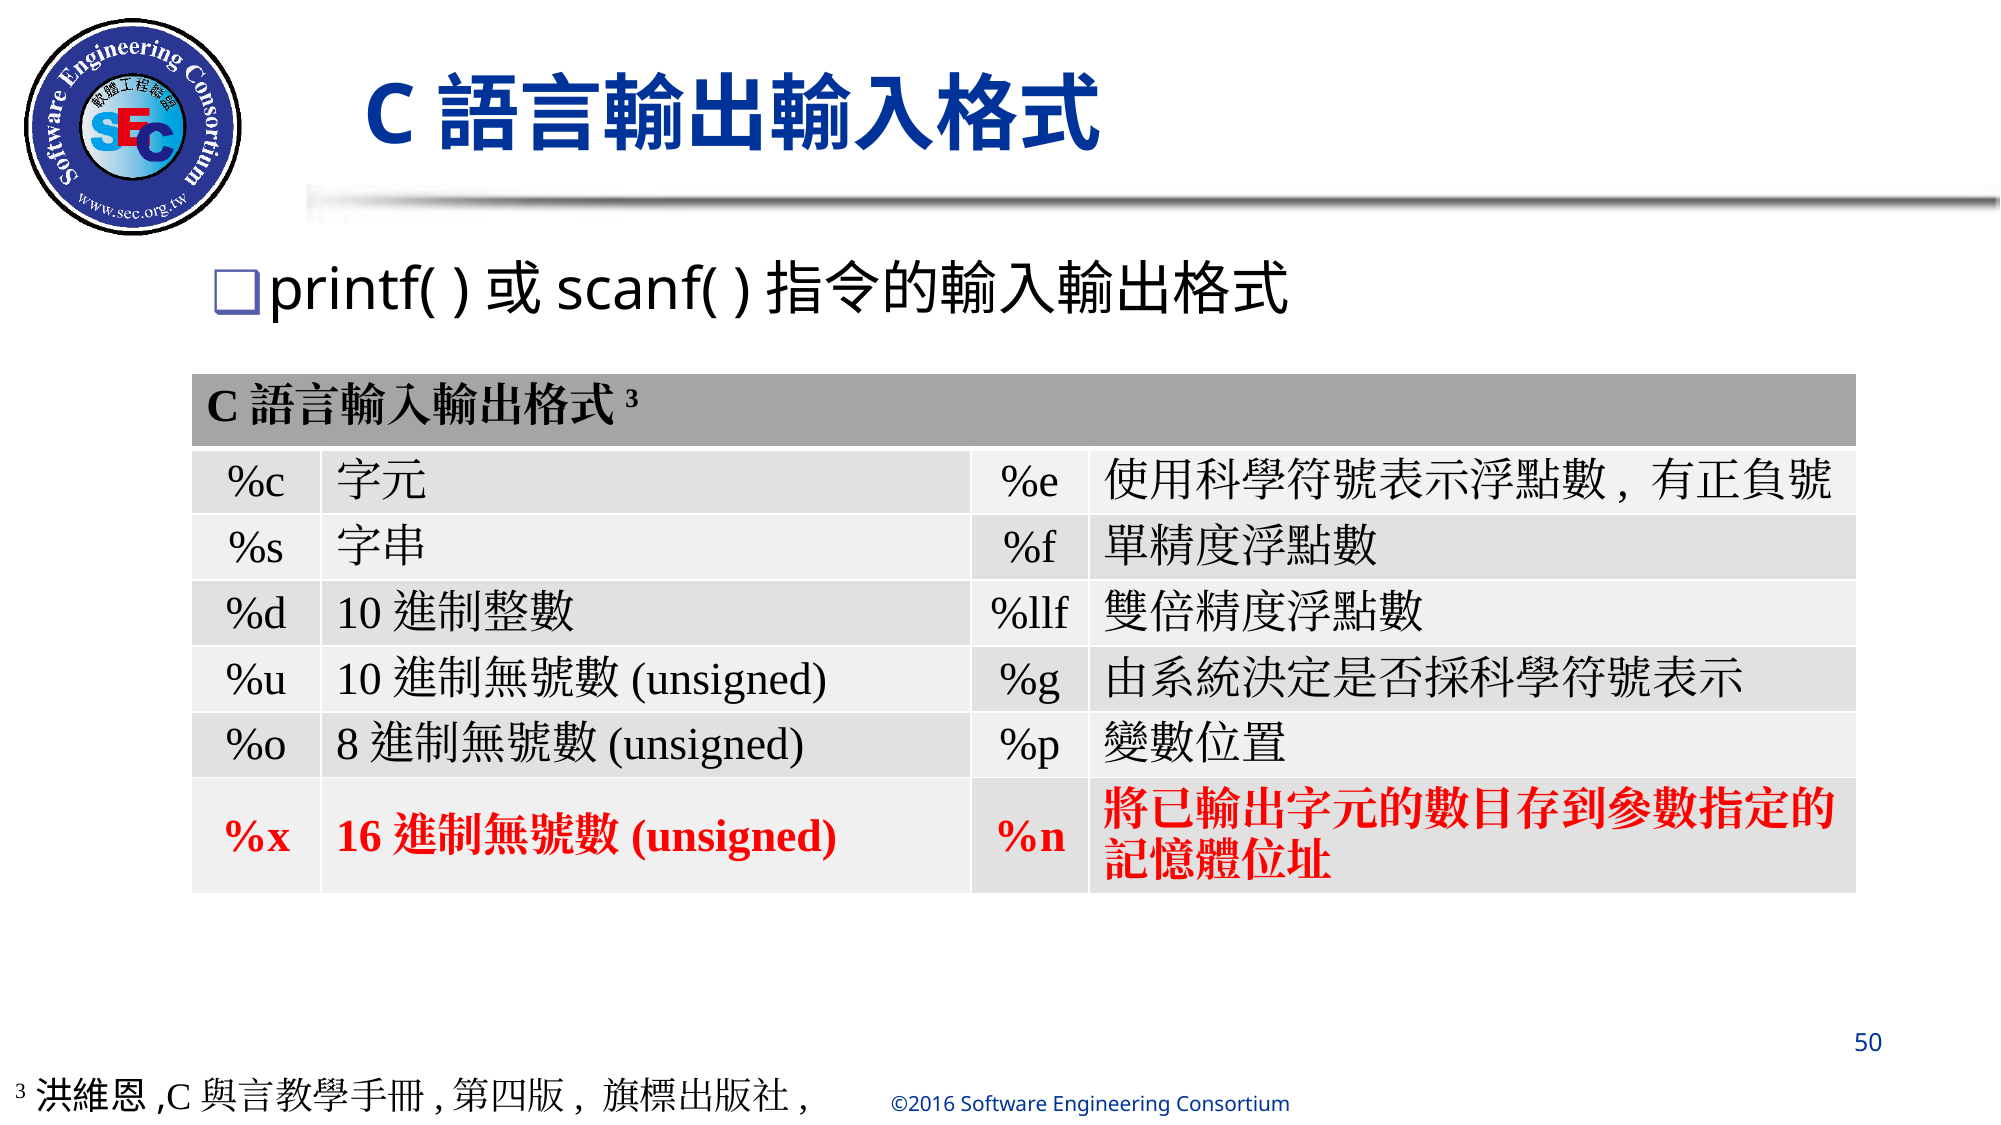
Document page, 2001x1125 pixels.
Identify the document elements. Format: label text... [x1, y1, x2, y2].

table_cell 8進制無號數(unsigned) [322, 713, 970, 777]
table_cell %llf [972, 581, 1088, 645]
table_cell %x [192, 778, 320, 893]
table_cell 使用科學符號表示浮點數, 有正負號 [1090, 451, 1856, 513]
table_cell 雙倍精度浮點數 [1090, 581, 1856, 645]
title C語言輸出輸入格式 [348, 42, 2000, 179]
table_cell %n [972, 778, 1088, 893]
table_cell 由系統決定是否採科學符號表示 [1090, 647, 1856, 711]
table_cell 10進制整數 [322, 581, 970, 645]
table_cell %p [972, 713, 1088, 777]
table_cell %g [972, 647, 1088, 711]
table_cell 10進制無號數(unsigned) [322, 647, 970, 711]
picture [306, 184, 2000, 223]
slide_number ‹#› [1481, 1019, 1898, 1094]
table_cell %f [972, 515, 1088, 579]
table_cell %c [192, 451, 320, 513]
table_cell %d [192, 581, 320, 645]
text_box 3洪維恩,C與言教學手冊,第四版, 旗標出版社, 2007 [0, 1064, 880, 1125]
table_cell 字串 [322, 515, 970, 579]
table_cell 變數位置 [1090, 713, 1856, 777]
table_cell 單精度浮點數 [1090, 515, 1856, 579]
table_cell %u [192, 647, 320, 711]
table_cell %s [192, 515, 320, 579]
table_header C語言輸入輸出格式3 [192, 374, 1856, 446]
table_cell %e [972, 451, 1088, 513]
table_cell %o [192, 713, 320, 777]
table_cell 字元 [322, 451, 970, 513]
text_box printf( )或scanf( )指令的輸入輸出格式 [196, 243, 1898, 1000]
table_cell 將已輸出字元的數目存到參數指定的記憶體位址 [1090, 778, 1856, 893]
table_cell 16進制無號數(unsigned) [322, 778, 970, 893]
picture [0, 0, 265, 259]
